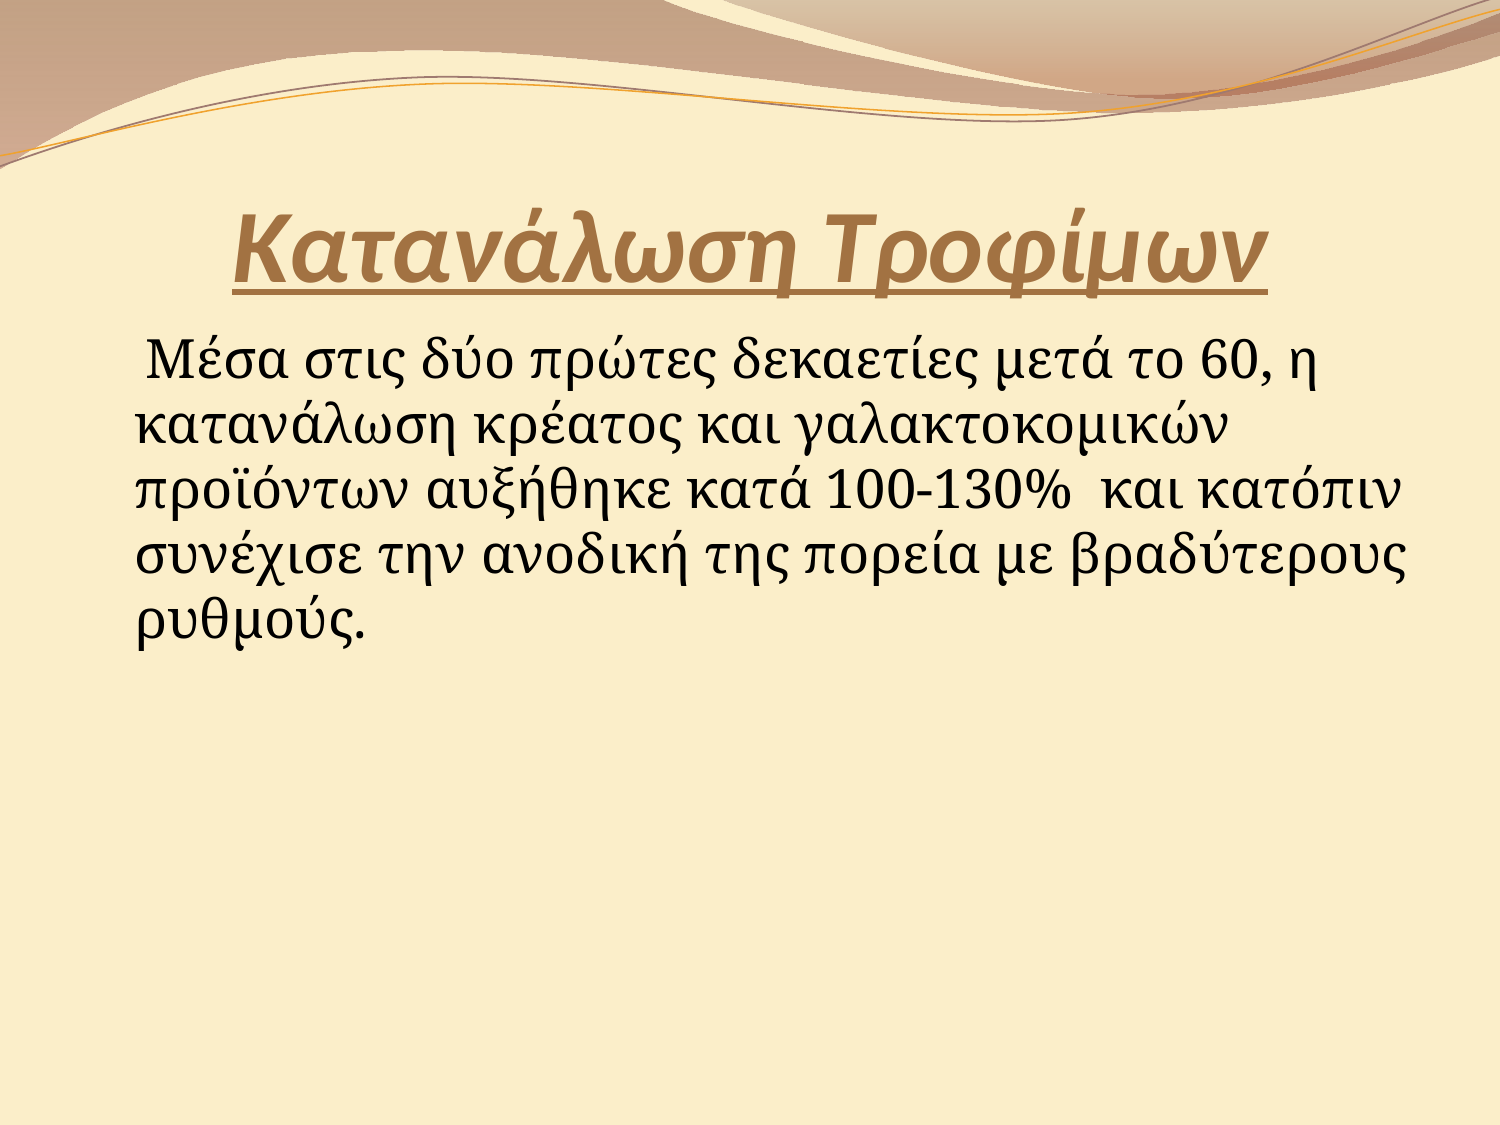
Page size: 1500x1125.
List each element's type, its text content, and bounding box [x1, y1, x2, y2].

title Κατανάλωση Τροφίμων [75, 115, 1425, 303]
list Μέσα στις δύο πρώτες δεκαετίες μετά το 60, η κατανάλωση κρέατος και γαλακτοκομικών προϊόντων αυξήθηκε κατά 100-130% και κατόπιν συνέχισε την ανοδική της πορεία με βραδύτερους ρυθμούς. [75, 317, 1425, 1038]
